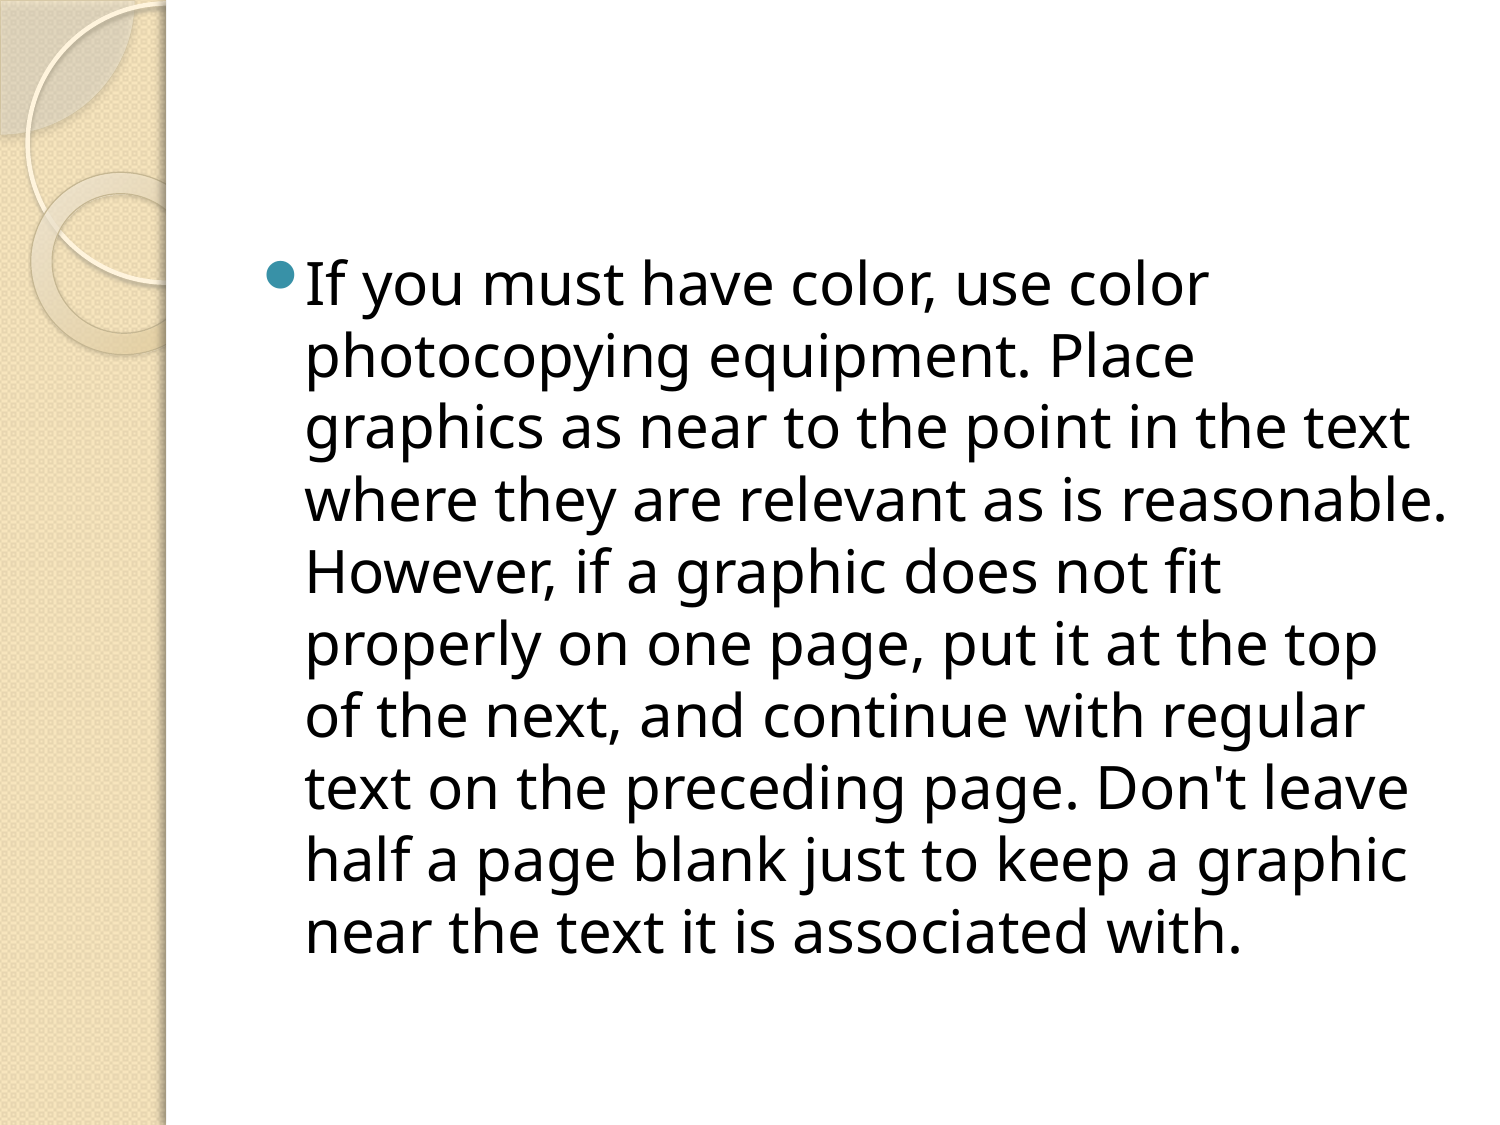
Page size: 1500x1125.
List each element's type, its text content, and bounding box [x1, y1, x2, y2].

list If you must have color, use color photocopying equipment. Place graphics as near to the point in the text where they are relevant as is reasonable. However, if a graphic does not fit properly on one page, put it at the top of the next, and continue with regular text on the preceding page. Don't leave half a page blank just to keep a graphic near the text it is associated with. [235, 237, 1466, 1025]
